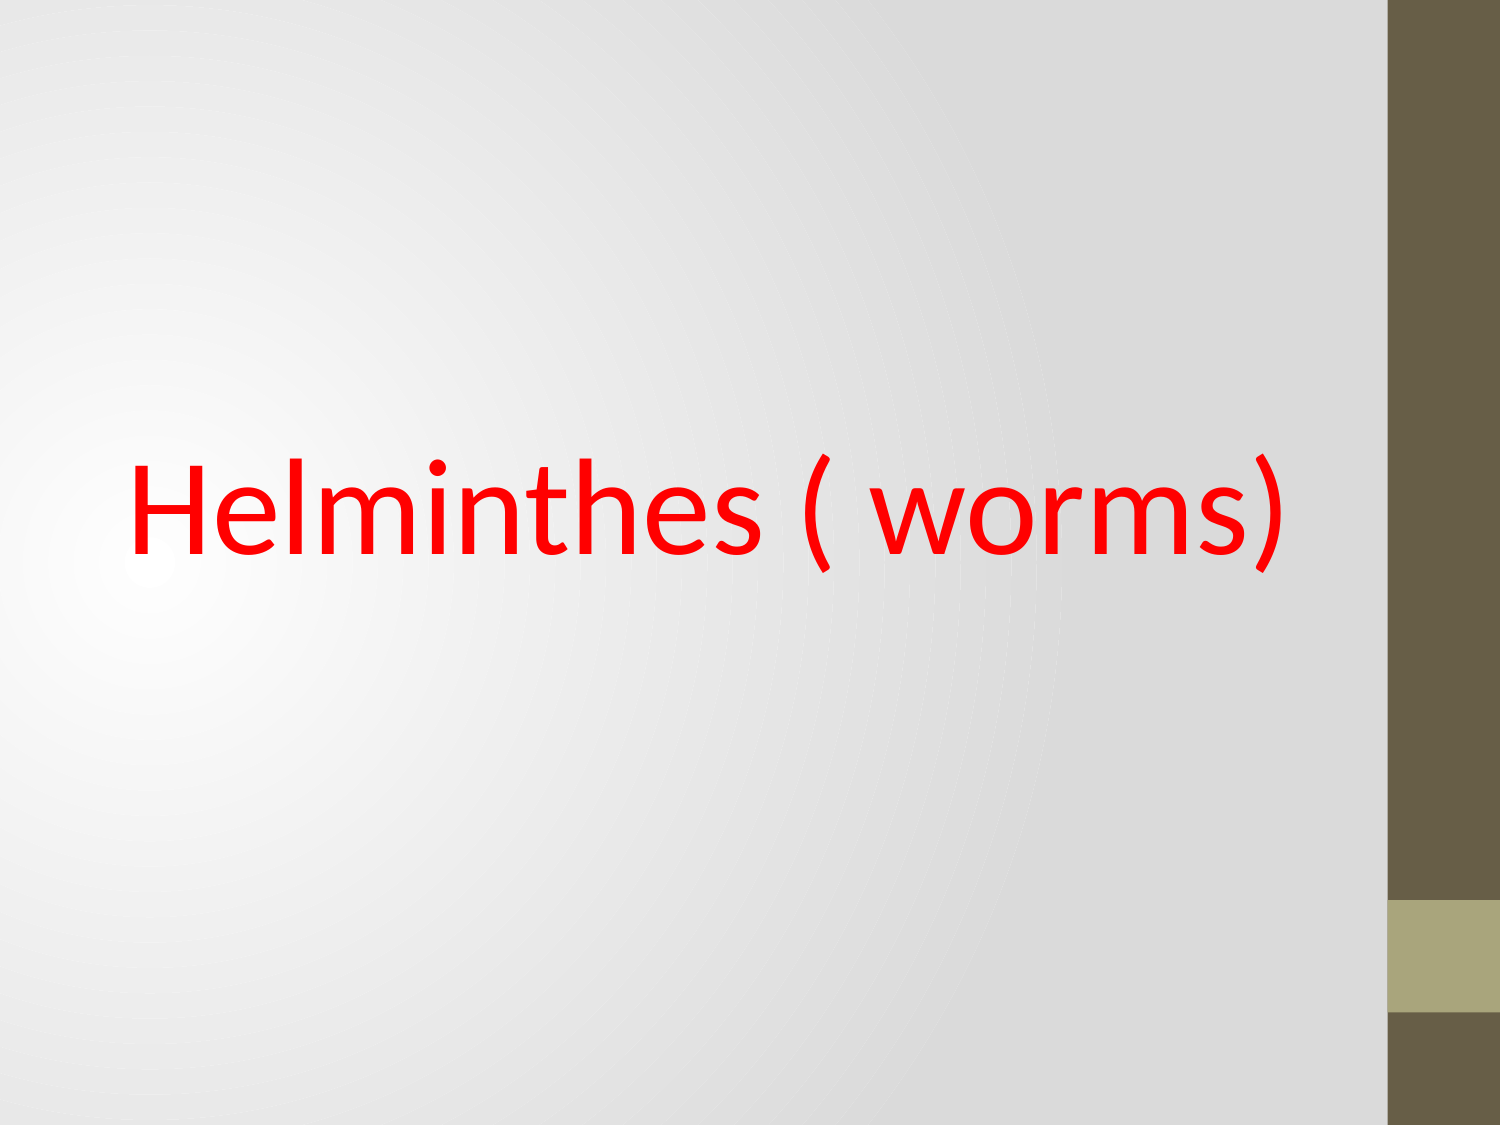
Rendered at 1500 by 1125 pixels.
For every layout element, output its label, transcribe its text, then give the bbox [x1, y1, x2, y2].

list Helminthes ( worms) [75, 409, 1325, 739]
